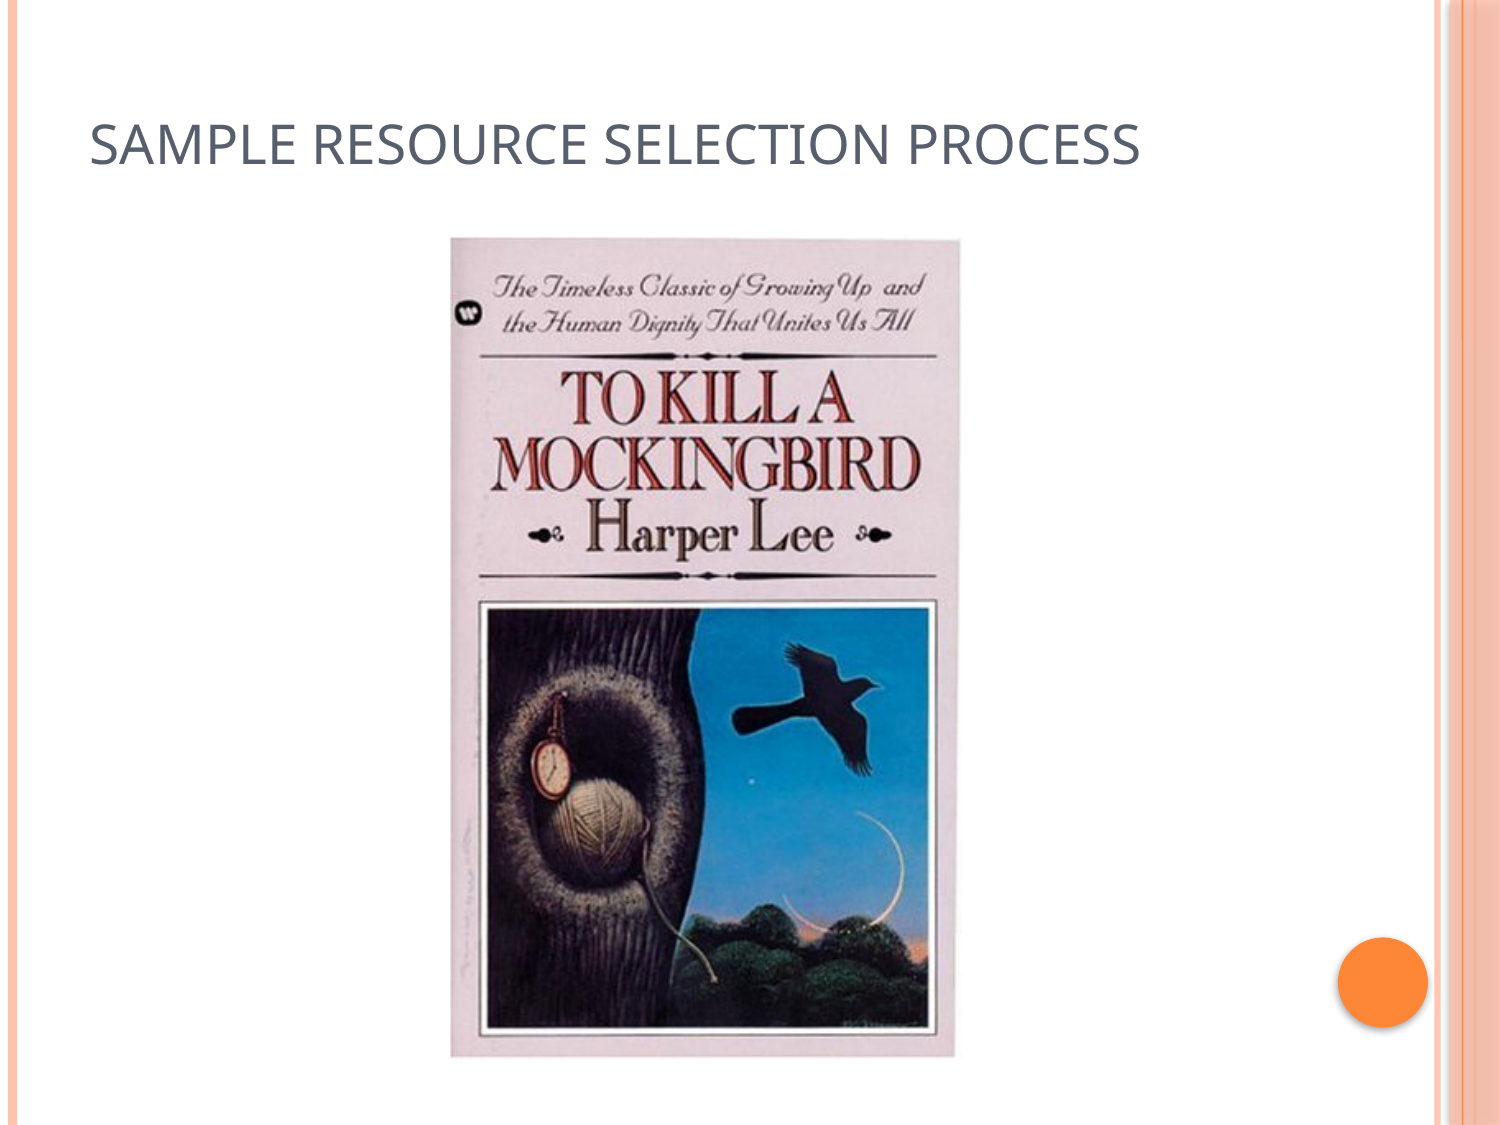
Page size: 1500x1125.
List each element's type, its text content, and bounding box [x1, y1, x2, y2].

title Sample Resource Selection Process [75, 50, 1300, 183]
picture [449, 236, 964, 1060]
